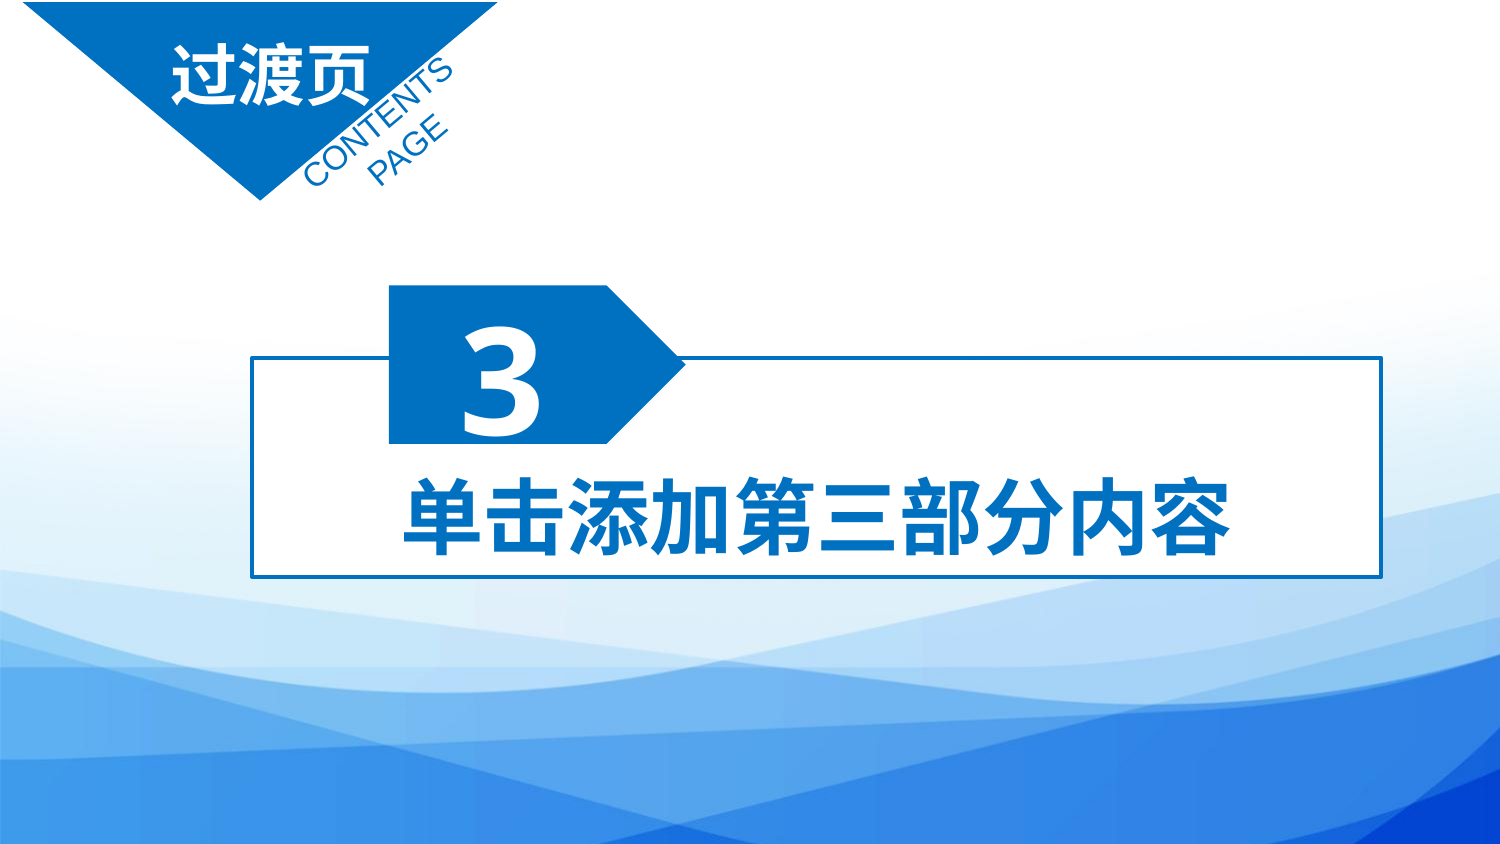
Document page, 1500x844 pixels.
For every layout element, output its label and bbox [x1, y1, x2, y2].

picture [0, 0, 1500, 844]
text_box [388, 278, 686, 476]
